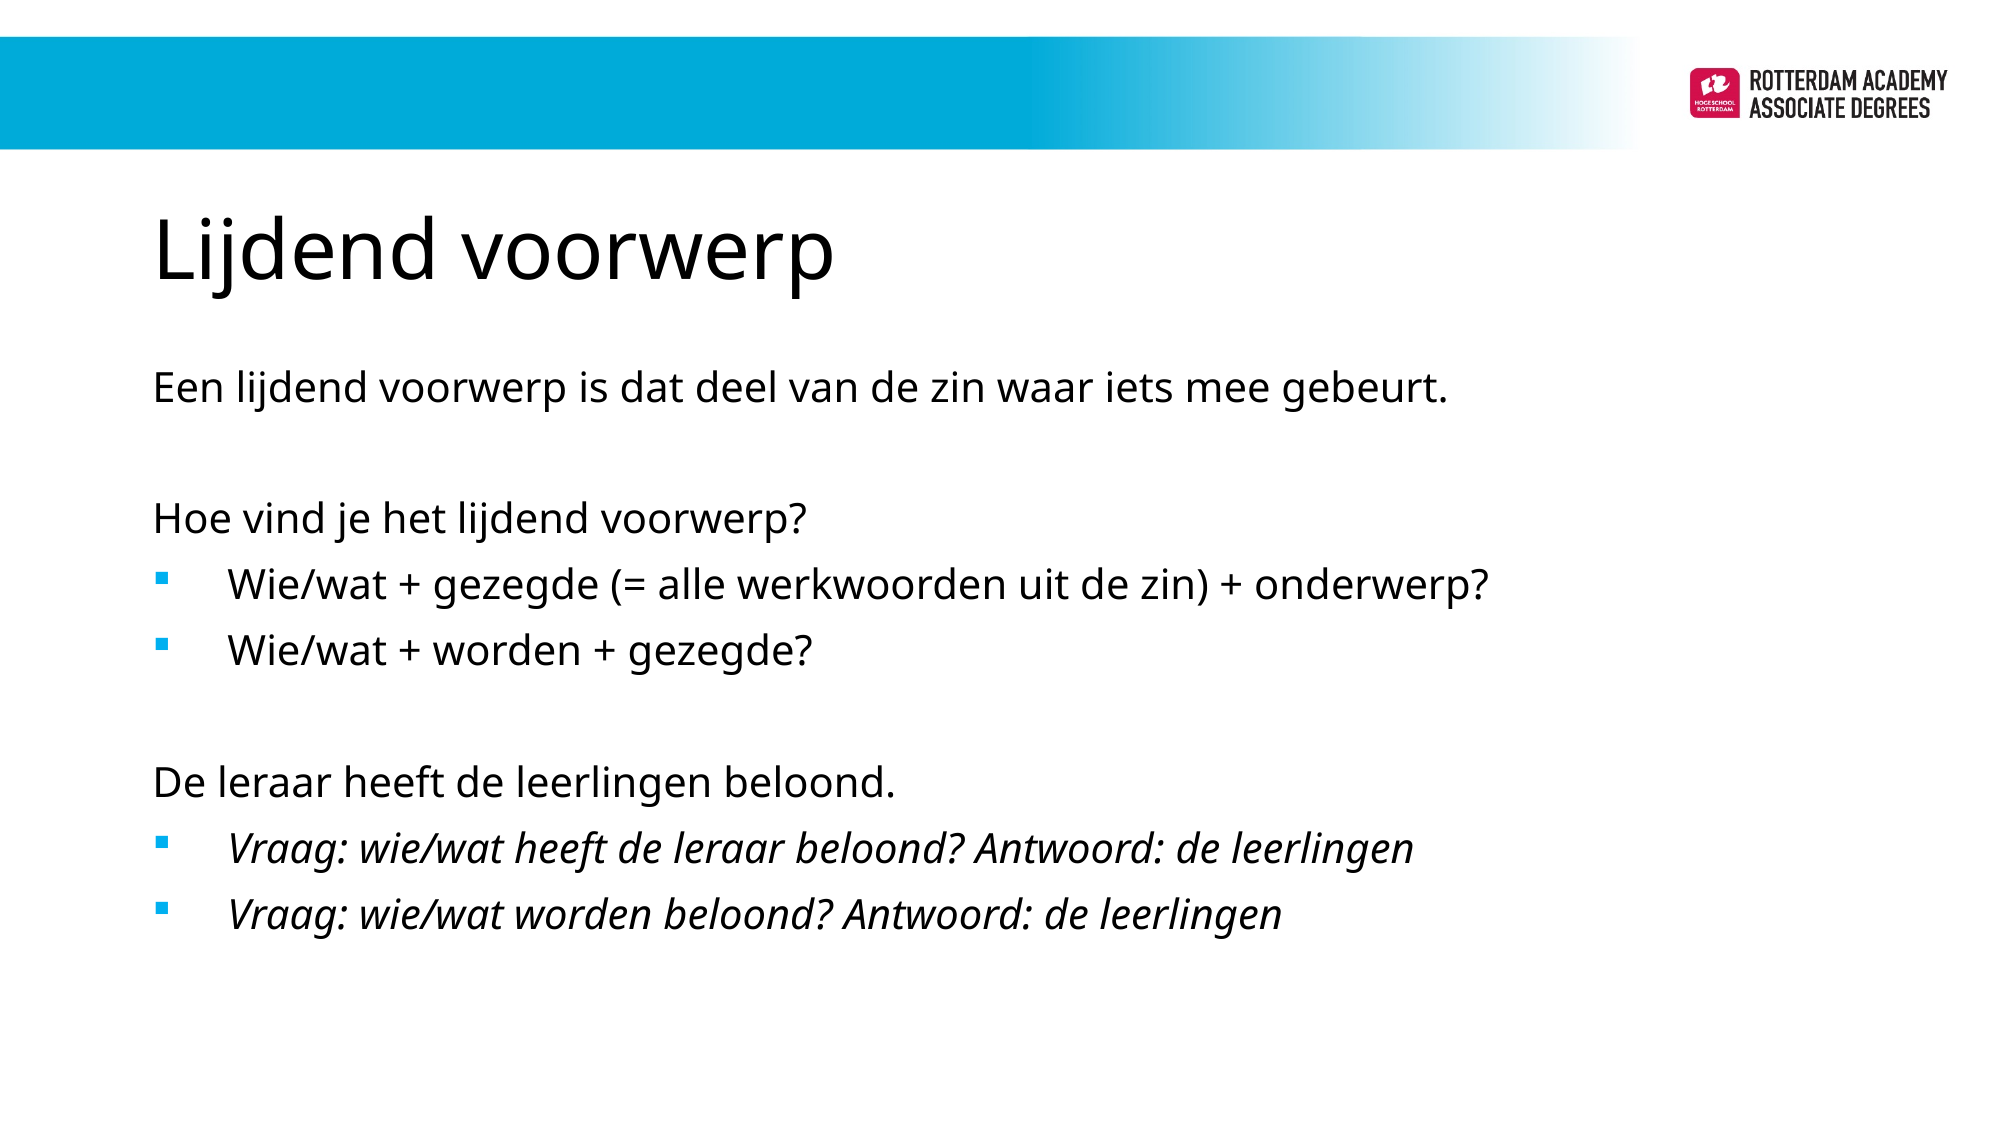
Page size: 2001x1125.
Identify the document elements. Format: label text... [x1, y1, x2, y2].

picture [0, 0, 2000, 184]
title Lijdend voorwerp [137, 175, 1863, 329]
list Een lijdend voorwerp is dat deel van de zin waar iets mee gebeurt. Hoe vind je het lijdend voorwerp? Wie/wat + gezegde (= alle werkwoorden uit de zin) + onderwerp? Wie/wat + worden + gezegde? De leraar heeft de leerlingen beloond. Vraag: wie/wat heeft de leraar beloond? Antwoord: de leerlingen Vraag: wie/wat worden beloond? Antwoord: de leerlingen [137, 358, 1863, 1053]
